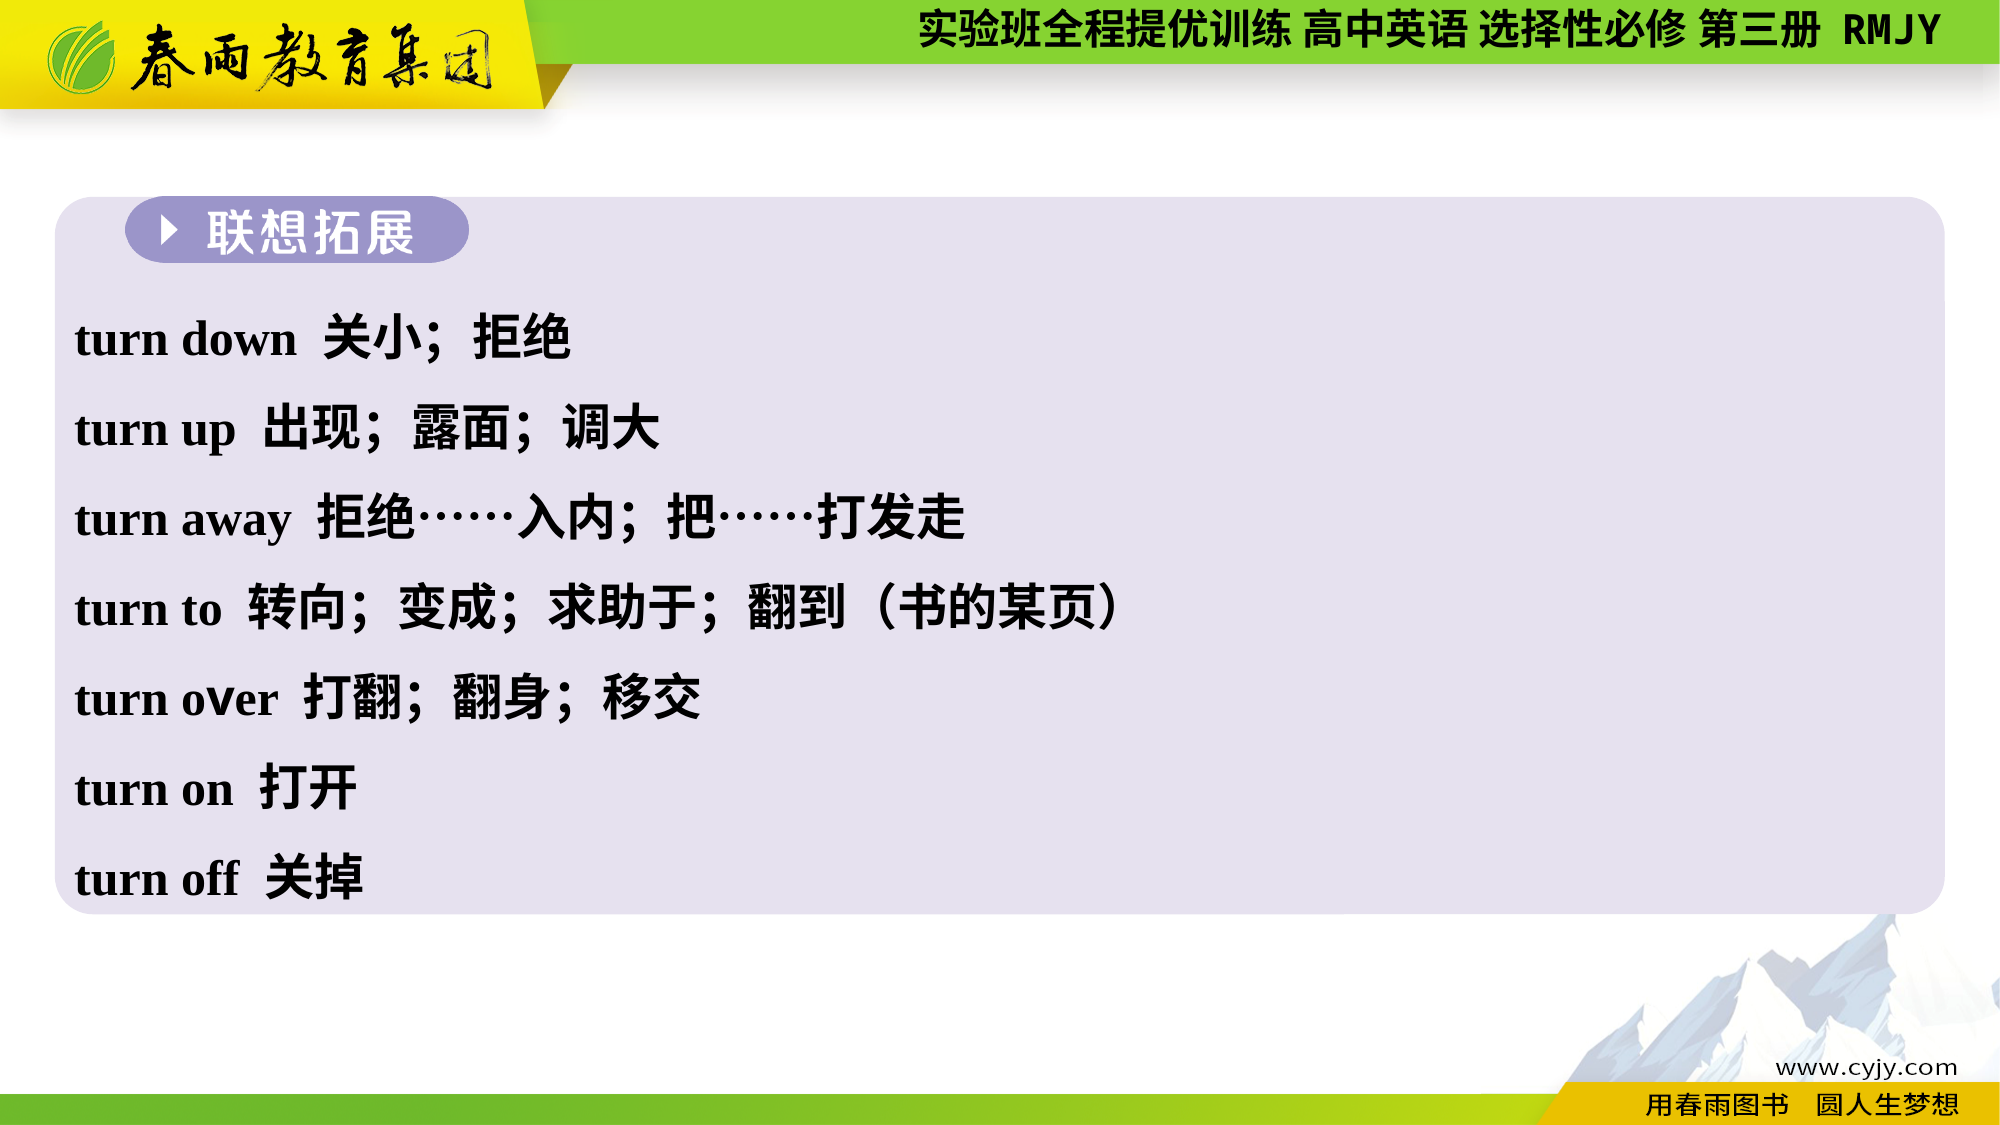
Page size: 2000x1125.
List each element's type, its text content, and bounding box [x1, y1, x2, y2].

picture [0, 0, 2000, 1125]
text_box [54, 196, 123, 894]
list turn down 关小；拒绝 turn up 出现；露面；调大 turn away 拒绝……入内；把……打发走 turn to 转向；变成；求助于；翻到（书的某页） turn over 打翻；翻身；移交 turn on 打开 turn off 关掉 [59, 267, 1944, 920]
text_box [471, 196, 1945, 884]
